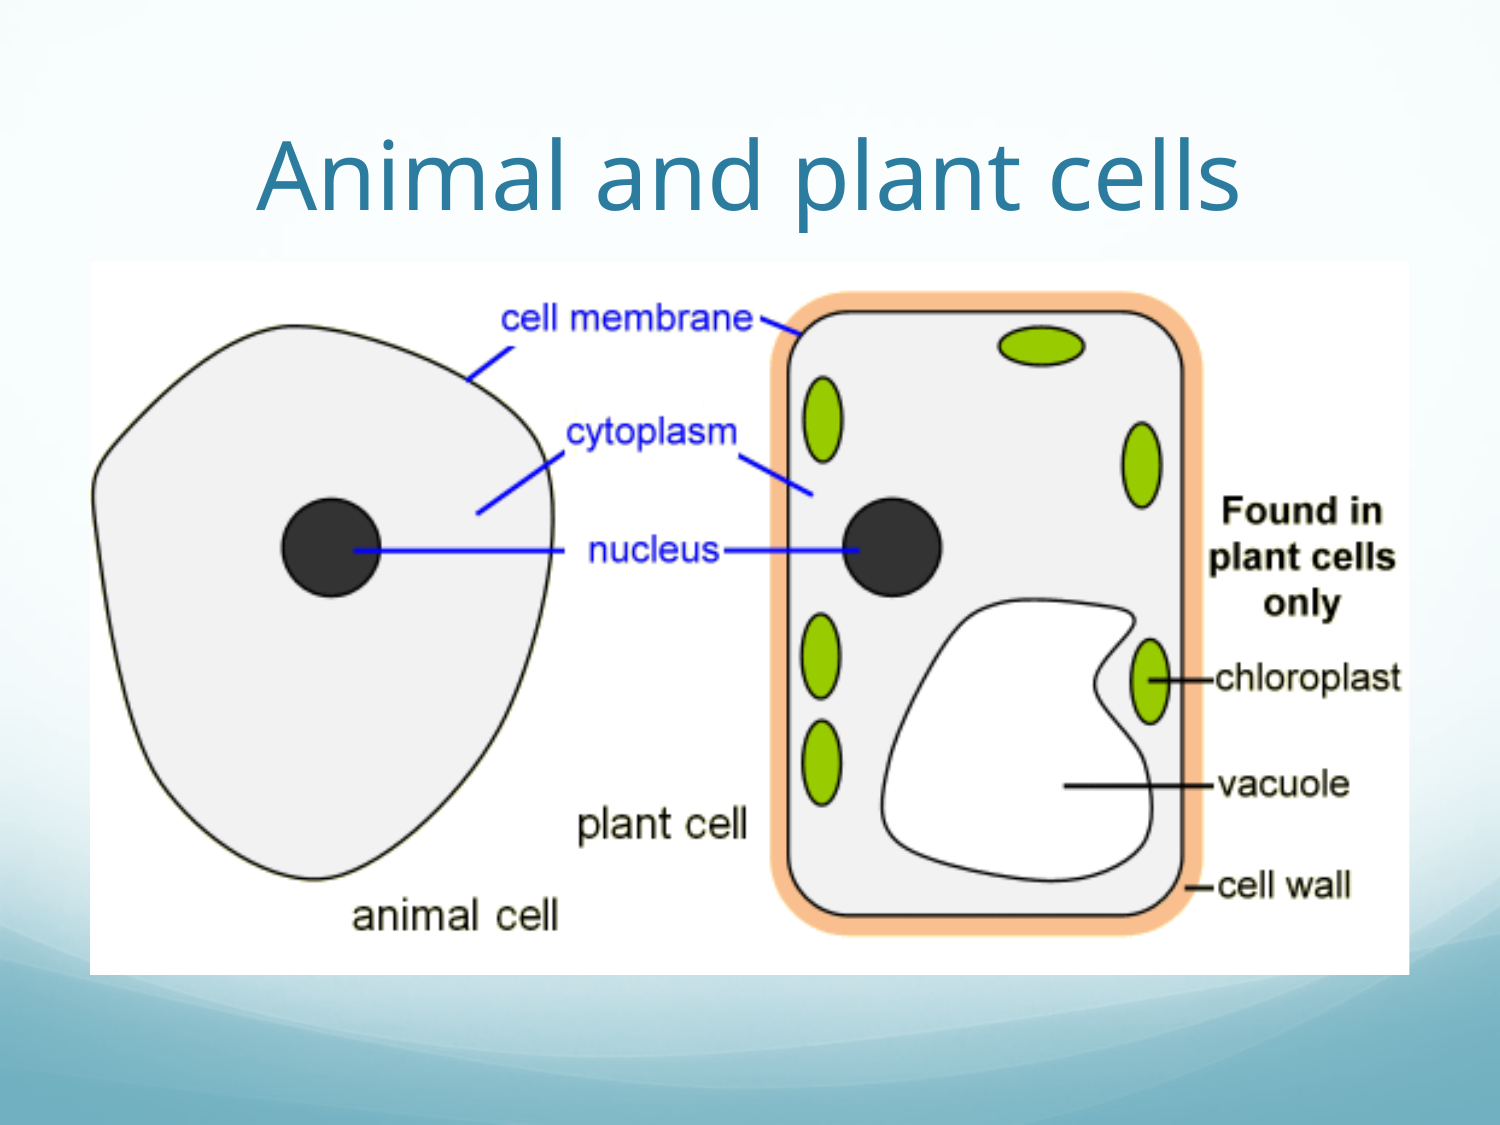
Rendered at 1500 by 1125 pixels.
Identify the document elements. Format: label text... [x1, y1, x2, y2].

title Animal and plant cells [90, 17, 1410, 237]
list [89, 261, 1410, 976]
